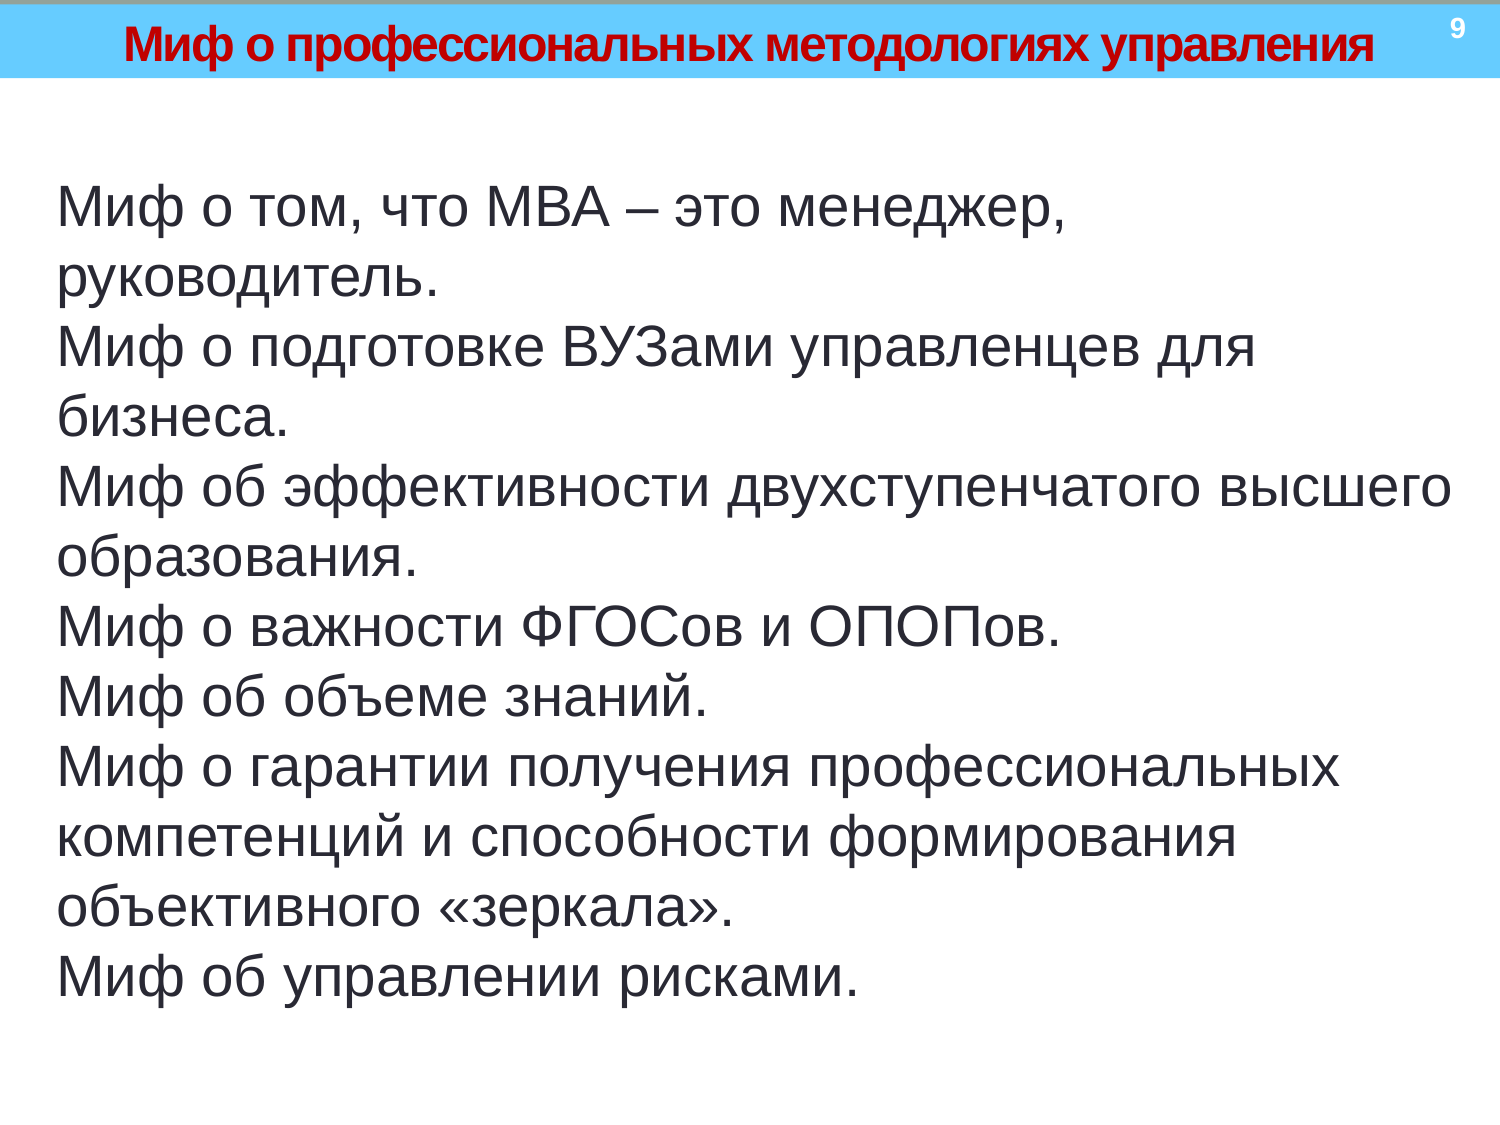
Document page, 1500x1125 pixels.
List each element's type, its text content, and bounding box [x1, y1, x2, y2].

title Миф о профессиональных методологиях управления [0, 4, 1500, 79]
text_box Миф о том, что МВА – это менеджер, руководитель. Миф о подготовке ВУЗами управленцев для бизнеса. Миф об эффективности двухступенчатого высшего образования. Миф о важности ФГОСов и ОПОПов. Миф об объеме знаний. Миф о гарантии получения профессиональных компетенций и способности формирования объективного «зеркала». Миф об управлении рисками. [41, 160, 1471, 1125]
slide_number 9 [1435, 0, 1484, 54]
